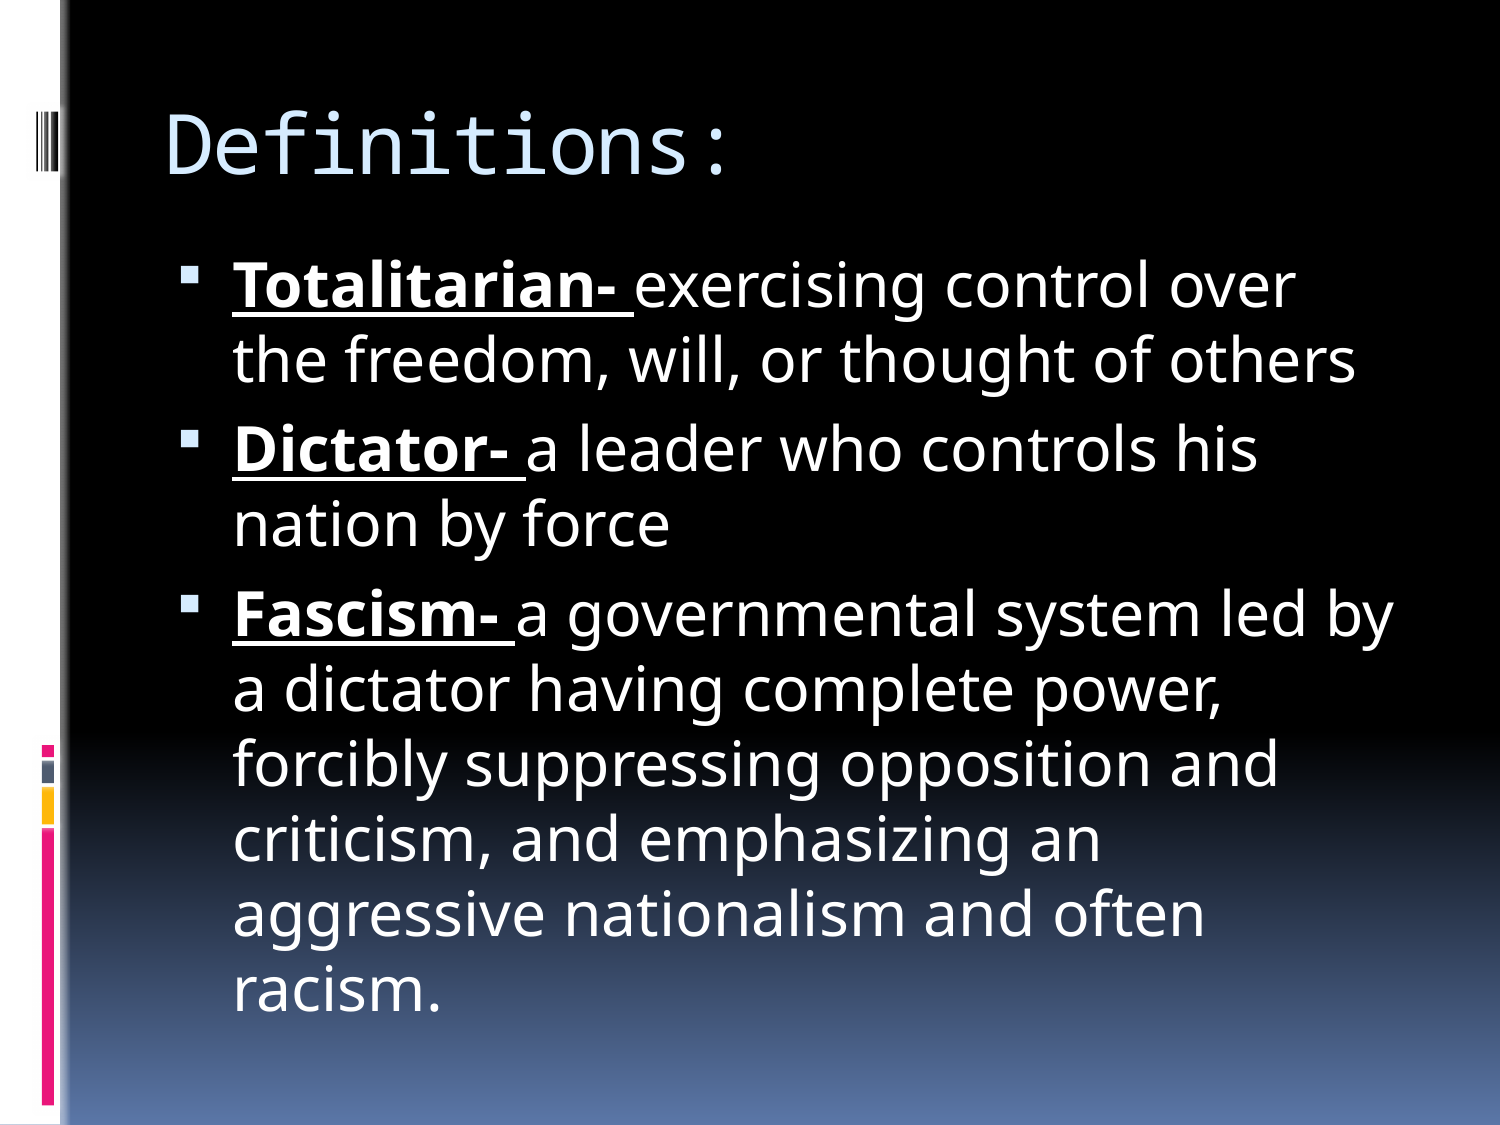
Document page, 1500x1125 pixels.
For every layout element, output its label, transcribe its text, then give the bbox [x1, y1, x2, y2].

list Totalitarian- exercising control over the freedom, will, or thought of others Dictator- a leader who controls his nation by force Fascism- a governmental system led by a dictator having complete power, forcibly suppressing opposition and criticism, and emphasizing an aggressive nationalism and often racism. [150, 237, 1425, 1056]
title Definitions: [150, 83, 1425, 234]
